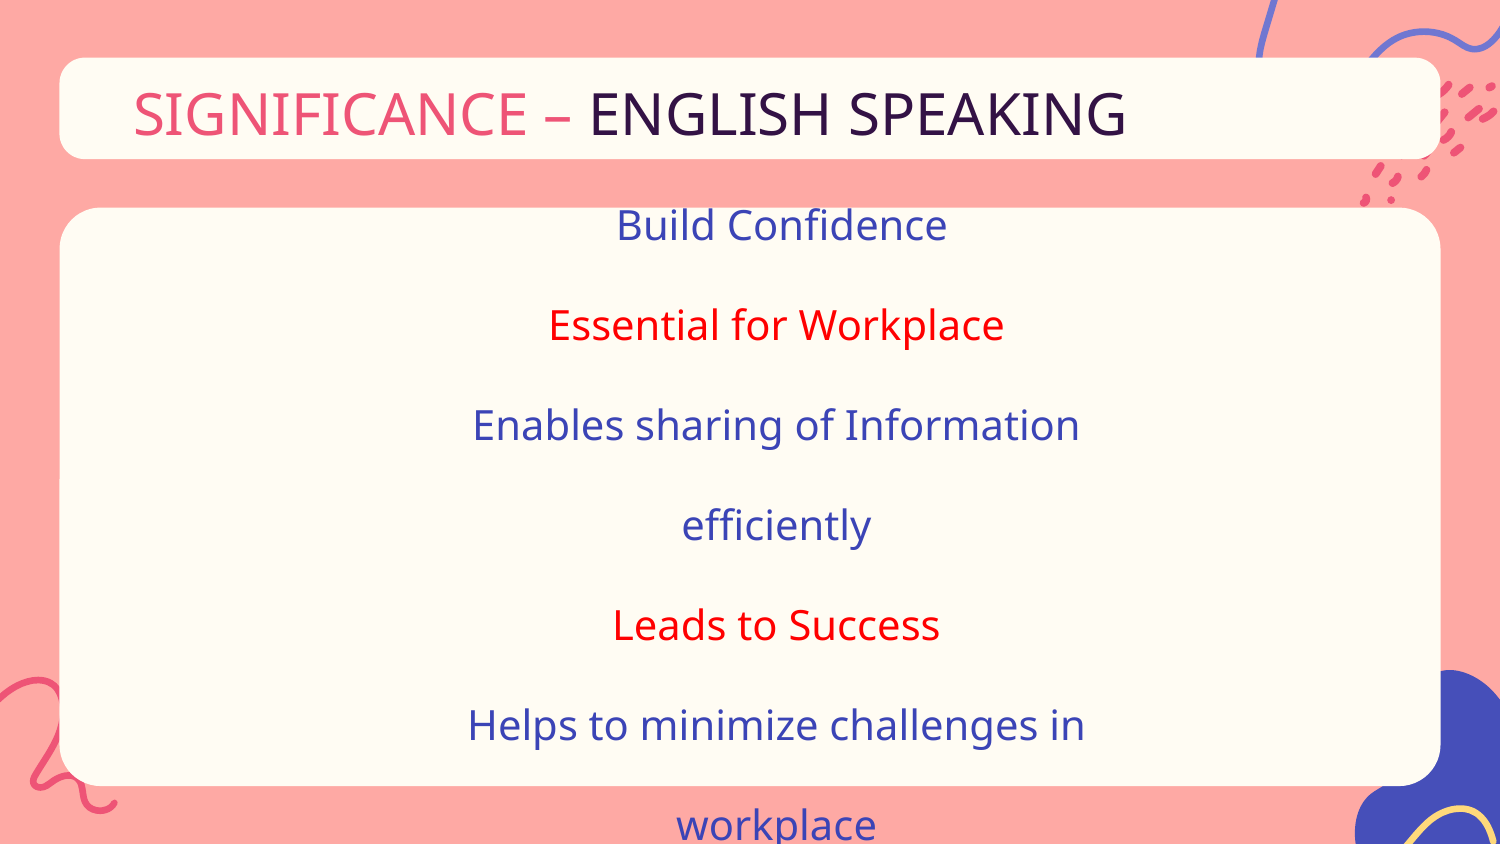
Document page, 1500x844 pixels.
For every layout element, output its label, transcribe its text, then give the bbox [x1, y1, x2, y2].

title SIGNIFICANCE – ENGLISH SPEAKING [118, 72, 1382, 151]
list Build Confidence Essential for Workplace Enables sharing of Information efficiently Leads to Success Helps to minimize challenges in workplace [399, 226, 1139, 757]
